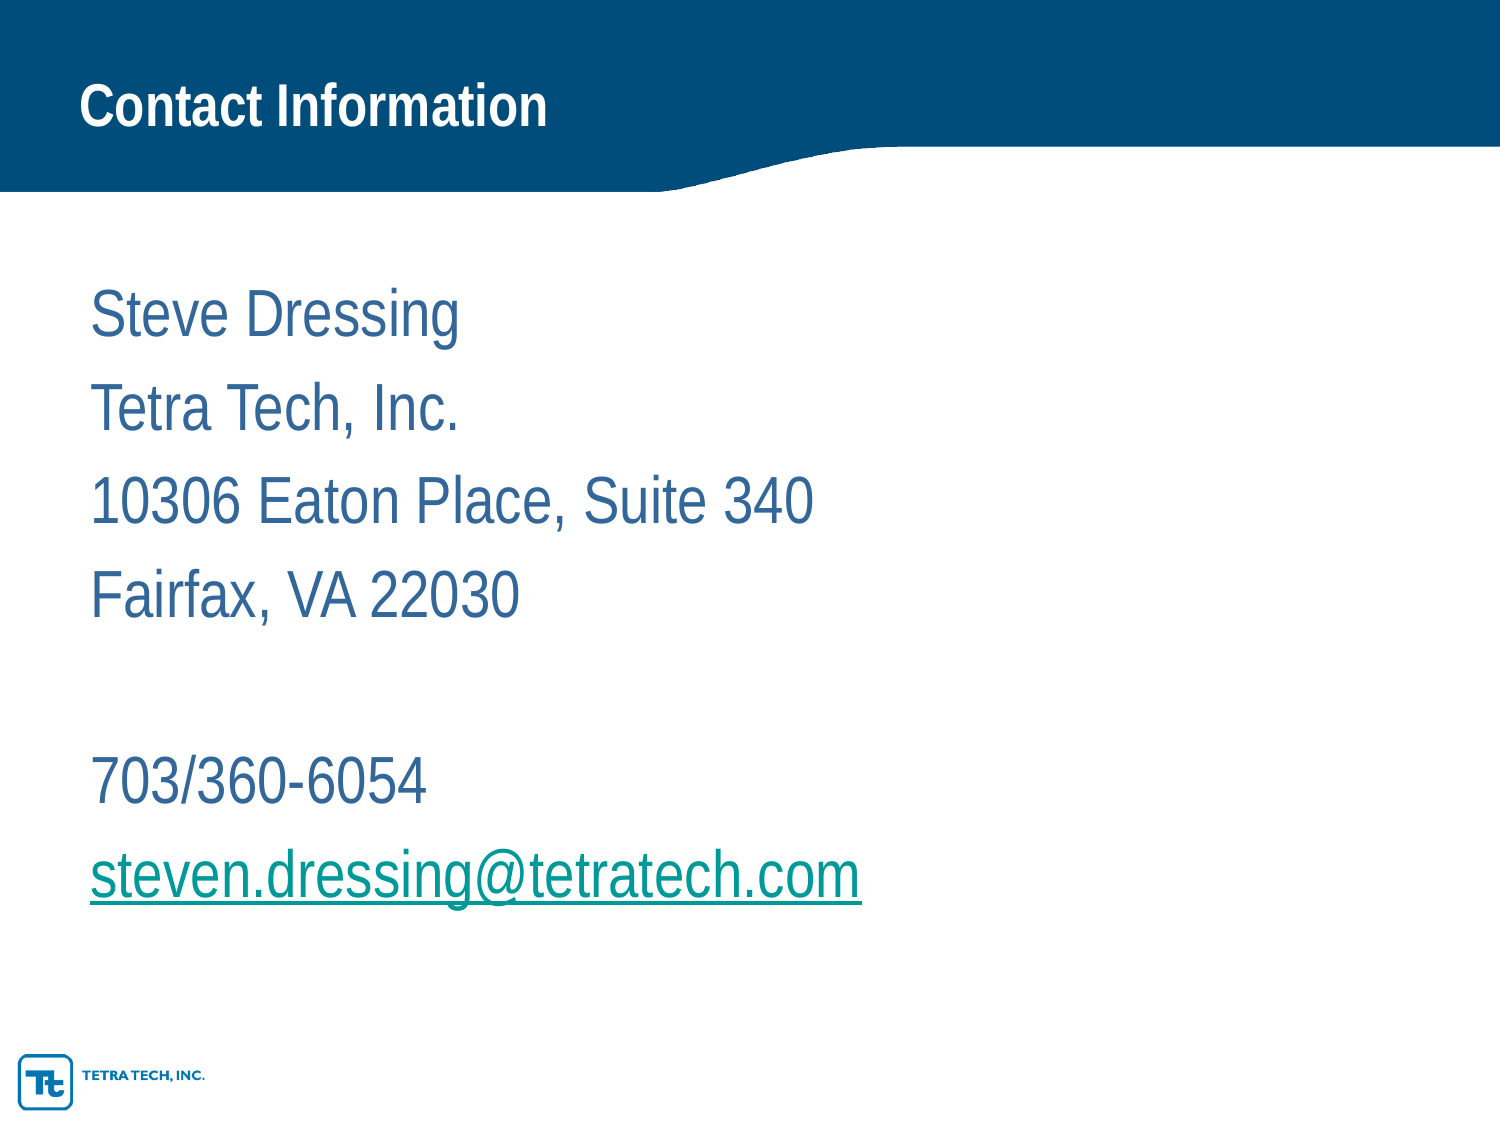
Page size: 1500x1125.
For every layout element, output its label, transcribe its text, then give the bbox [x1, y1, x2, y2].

picture [0, 0, 1500, 1000]
picture [16, 1050, 205, 1114]
title Contact Information [63, 34, 1359, 171]
list Steve Dressing Tetra Tech, Inc. 10306 Eaton Place, Suite 340 Fairfax, VA 22030 703/360-6054 steven.dressing@tetratech.com [74, 262, 1426, 1006]
